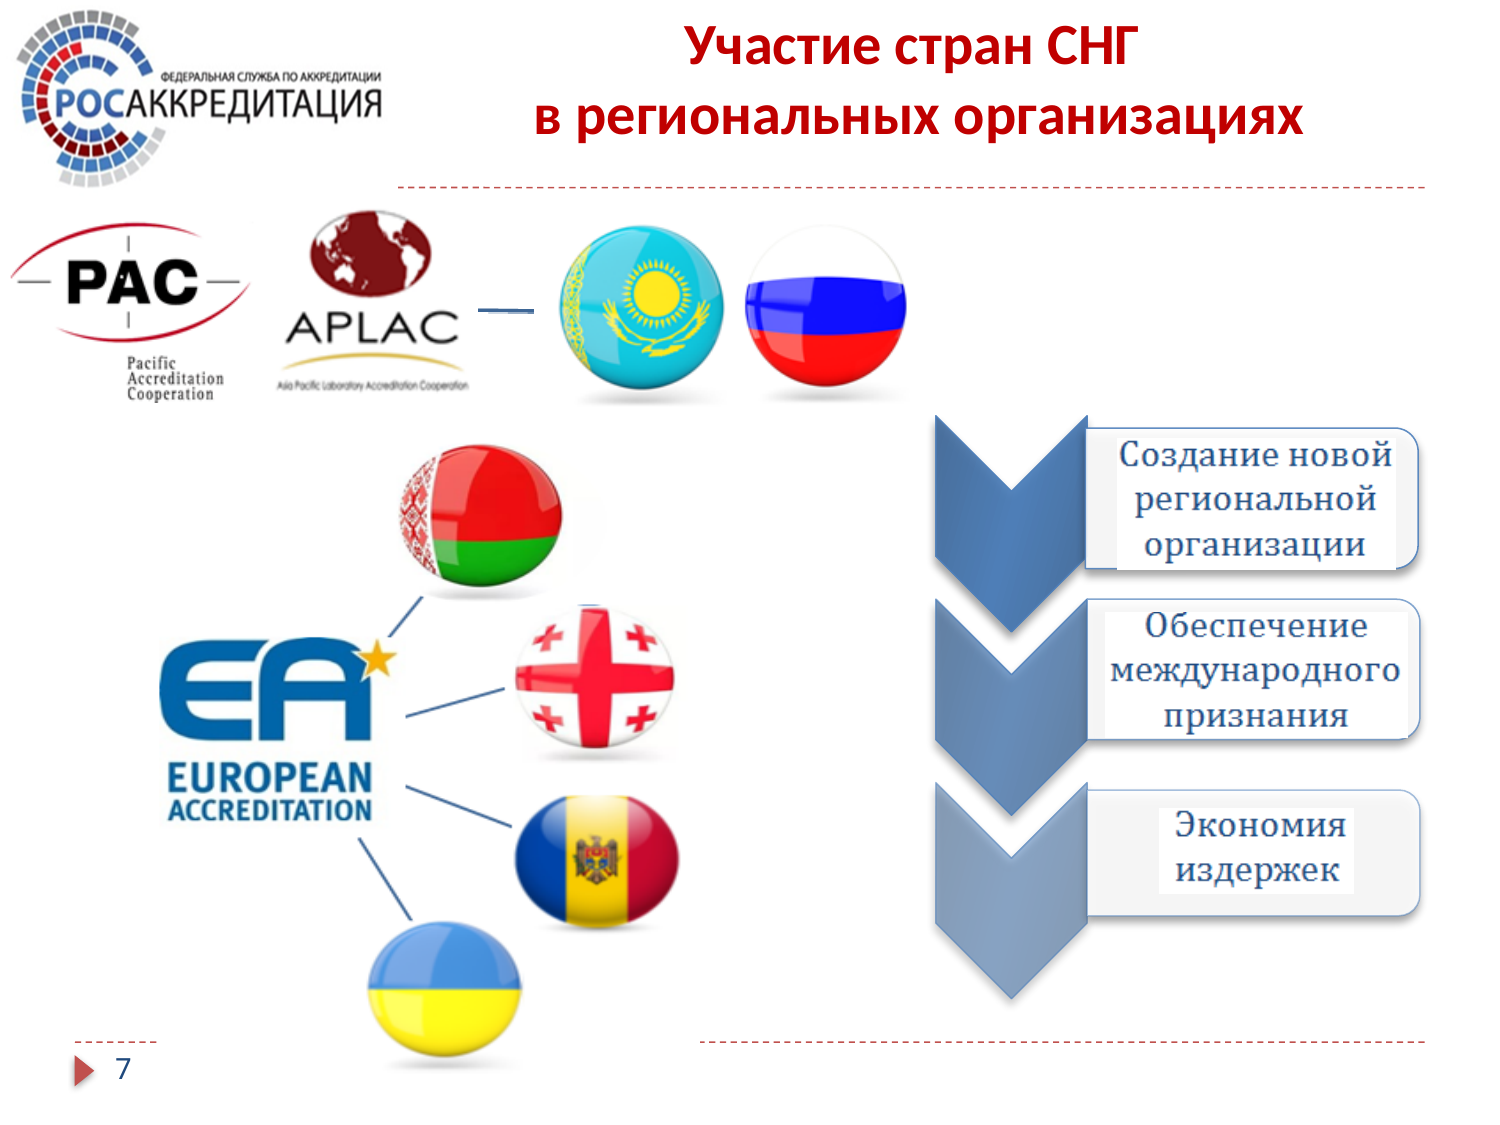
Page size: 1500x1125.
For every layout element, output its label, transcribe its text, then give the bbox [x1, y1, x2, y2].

title Участие стран СНГ в региональных организациях [413, 19, 1425, 154]
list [935, 415, 1421, 1000]
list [158, 441, 700, 1077]
picture [1105, 611, 1408, 738]
slide_number 6 [100, 1042, 426, 1103]
picture [1117, 438, 1396, 570]
picture [0, 0, 399, 197]
picture [1159, 808, 1354, 894]
picture [0, 198, 924, 409]
